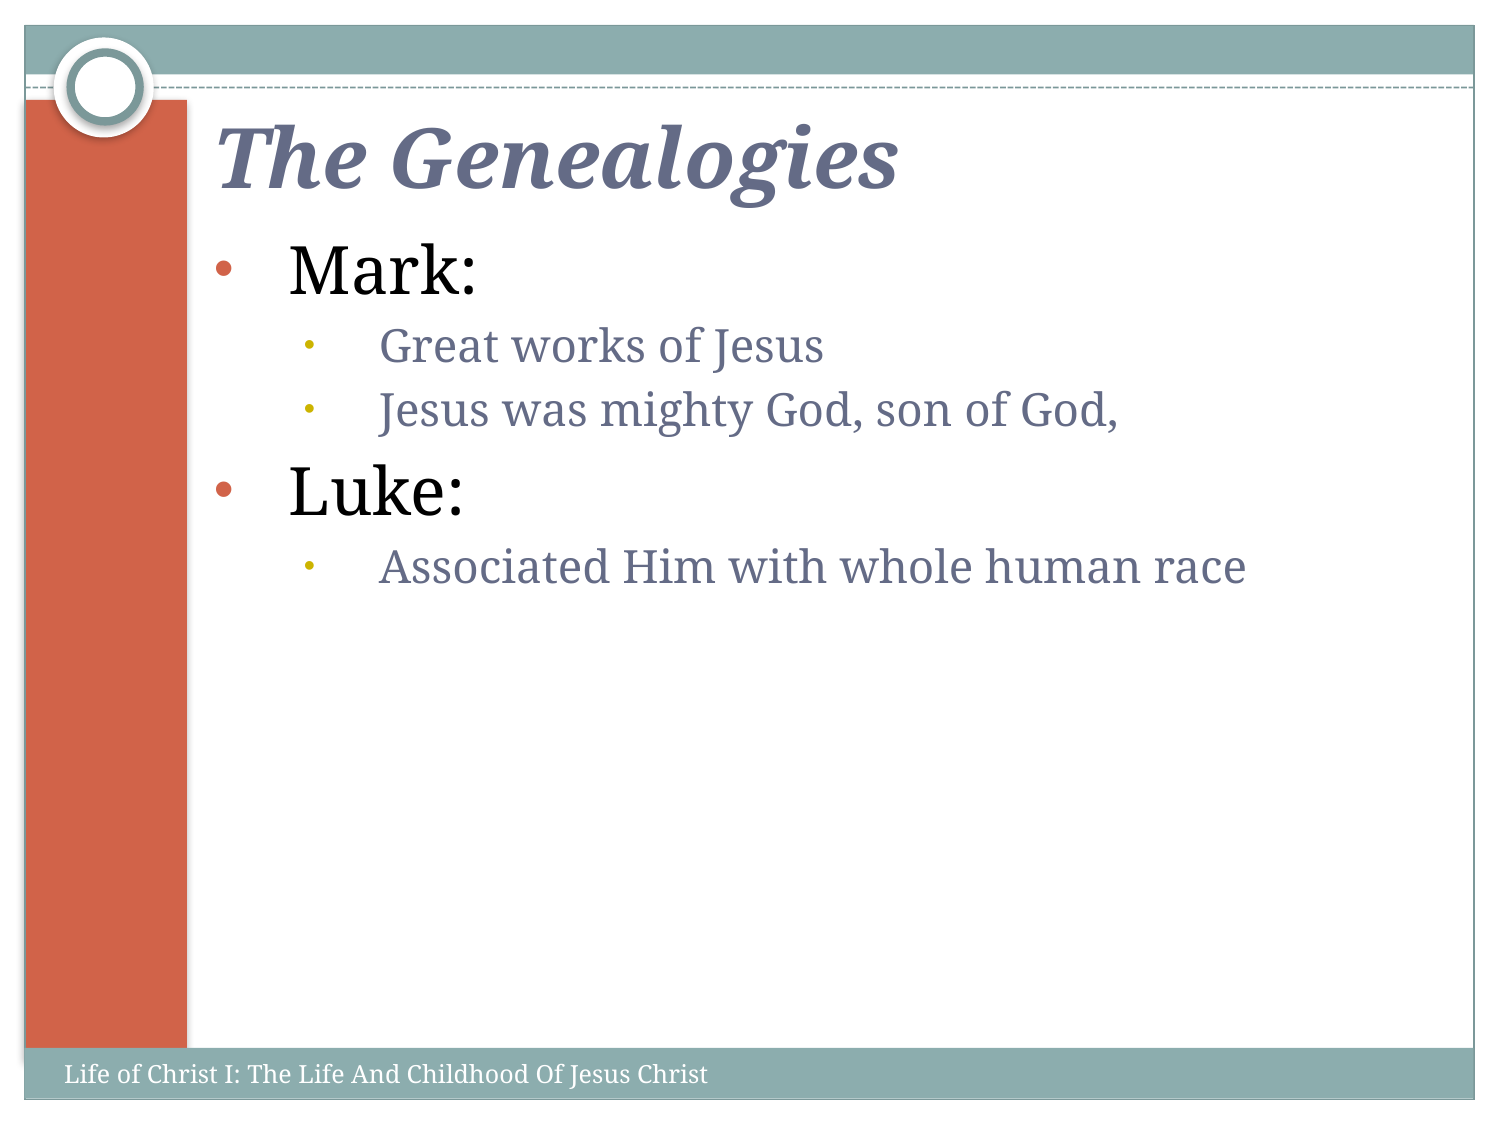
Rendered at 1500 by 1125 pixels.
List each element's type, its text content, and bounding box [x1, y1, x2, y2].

text_box Mark: Great works of Jesus Jesus was mighty God, son of God, Luke: Associated Him with whole human race [198, 220, 1455, 1025]
title The Genealogies [198, 98, 1472, 299]
footer Life of Christ I: The Life And Childhood Of Jesus Christ [49, 1051, 949, 1112]
